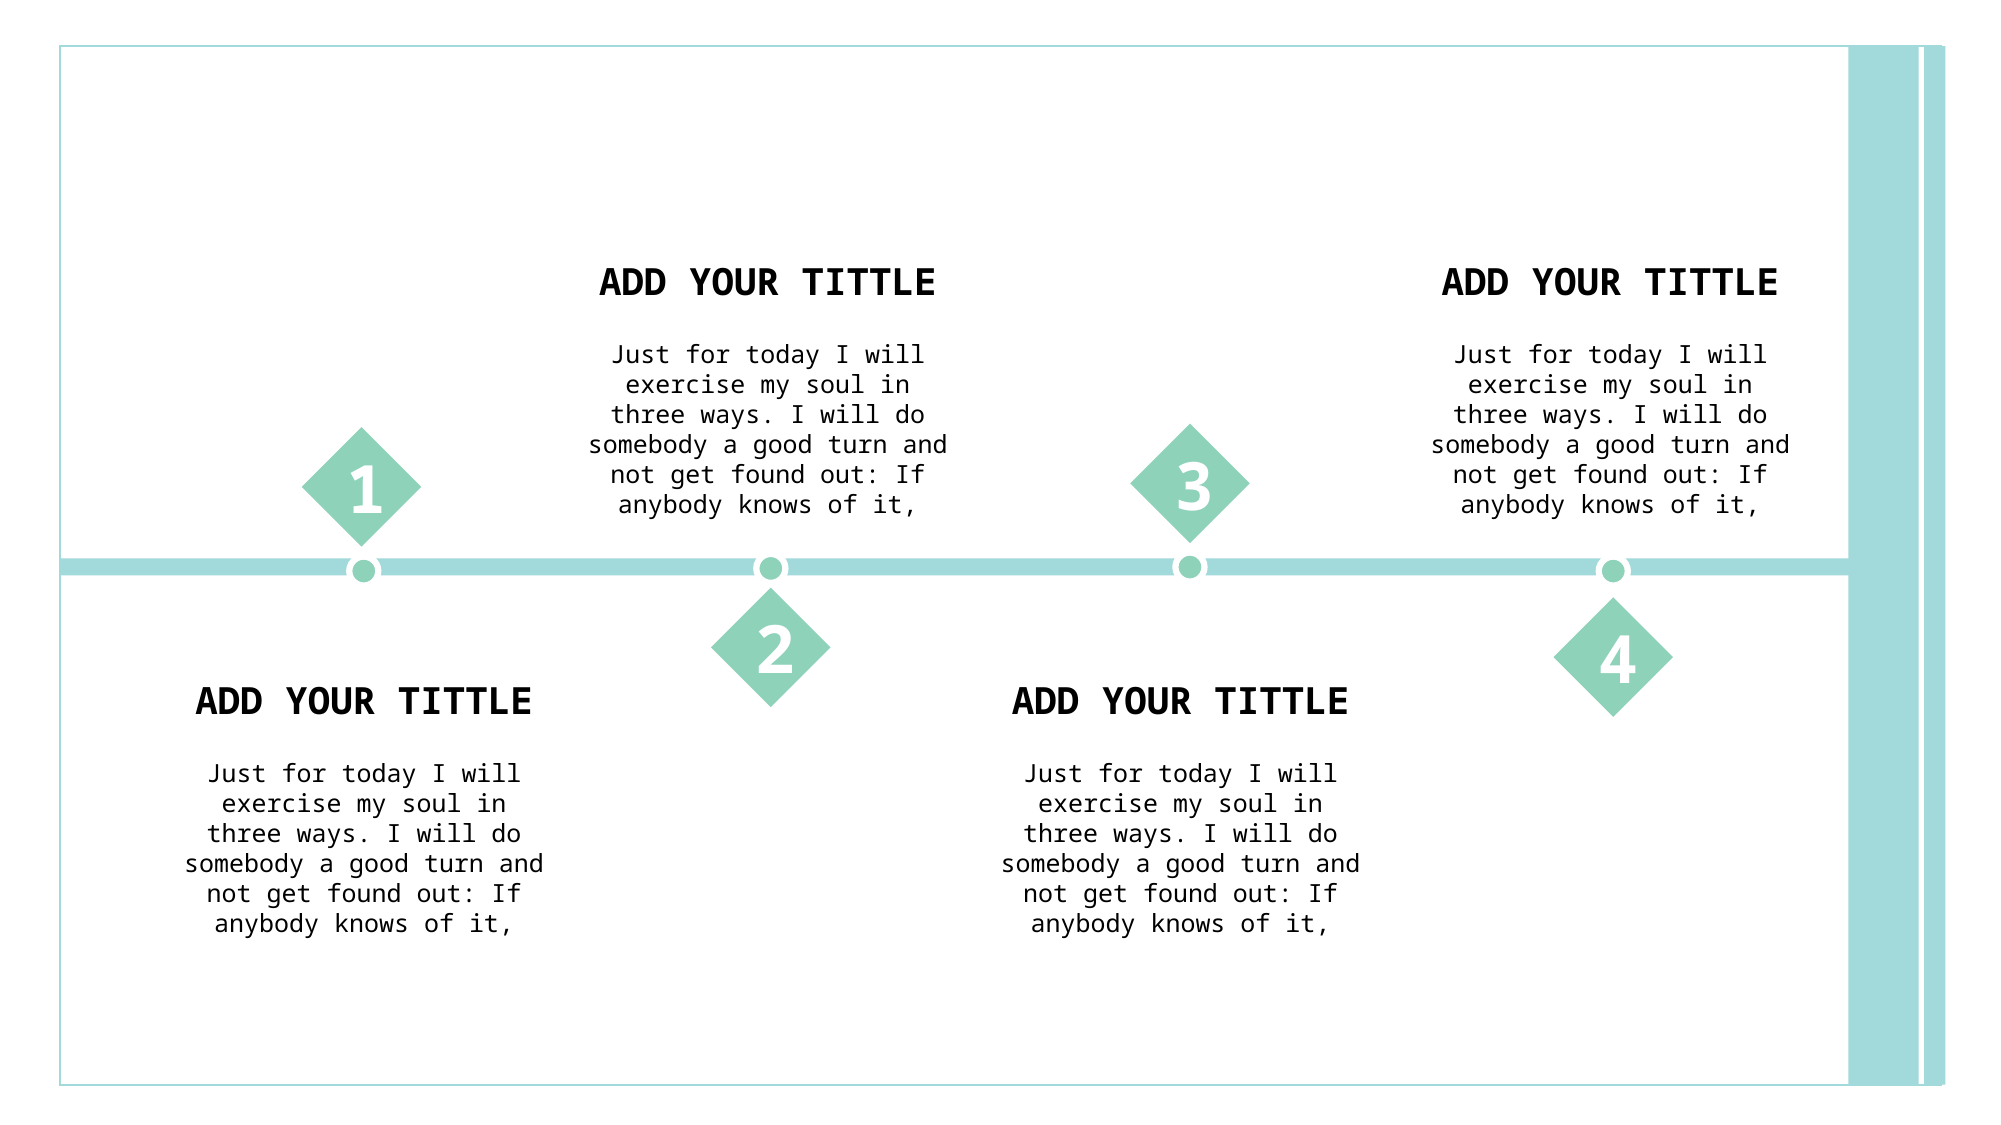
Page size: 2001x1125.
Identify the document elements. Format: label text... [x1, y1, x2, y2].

text_box ADD YOUR TITTLE [1402, 252, 1819, 309]
text_box 1 [300, 425, 423, 549]
text_box 4 [1552, 595, 1675, 719]
text_box [1942, 45, 1946, 1086]
text_box Just for today I will exercise my soul in three ways. I will do somebody a good turn and not get found out: If anybody knows of it, [168, 752, 560, 944]
text_box Just for today I will exercise my soul in three ways. I will do somebody a good turn and not get found out: If anybody knows of it, [1414, 332, 1806, 524]
text_box [755, 553, 786, 584]
text_box [59, 558, 354, 576]
text_box [348, 555, 379, 587]
text_box [1598, 555, 1629, 587]
text_box ADD YOUR TITTLE [559, 252, 976, 309]
text_box ADD YOUR TITTLE [156, 671, 573, 728]
text_box [783, 558, 1177, 576]
text_box Just for today I will exercise my soul in three ways. I will do somebody a good turn and not get found out: If anybody knows of it, [572, 332, 964, 524]
text_box 2 [709, 586, 833, 709]
text_box Just for today I will exercise my soul in three ways. I will do somebody a good turn and not get found out: If anybody knows of it, [985, 752, 1376, 944]
text_box ADD YOUR TITTLE [972, 671, 1389, 728]
text_box [373, 558, 759, 576]
text_box [59, 45, 1942, 1086]
text_box [1174, 551, 1206, 583]
text_box 3 [1128, 422, 1252, 545]
text_box [1203, 558, 1604, 576]
text_box [1623, 558, 1870, 576]
